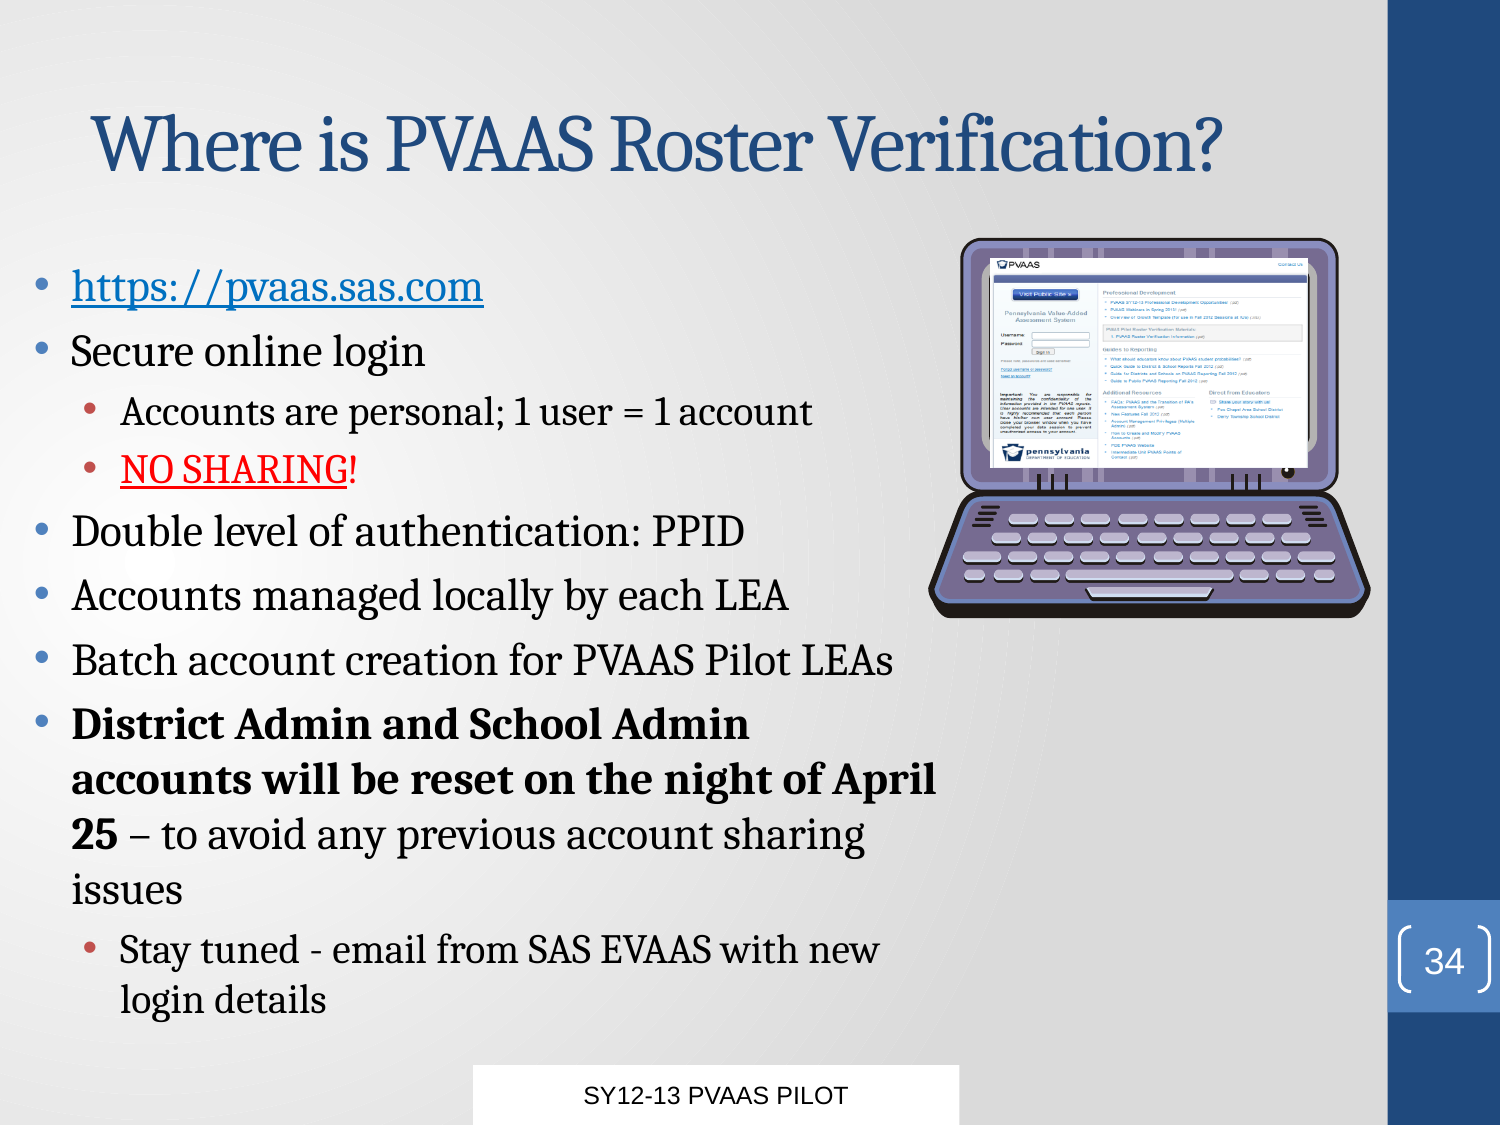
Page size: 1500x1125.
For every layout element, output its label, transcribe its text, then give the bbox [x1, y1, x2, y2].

list https://pvaas.sas.com Secure online login Accounts are personal; 1 user = 1 account NO SHARING! Double level of authentication: PPID Accounts managed locally by each LEA Batch account creation for PVAAS Pilot LEAs District Admin and School Admin accounts will be reset on the night of April 25 – to avoid any previous account sharing issues Stay tuned - email from SAS EVAAS with new login details [0, 248, 953, 1100]
picture [927, 237, 1372, 619]
title Where is PVAAS Roster Verification? [75, 45, 1325, 233]
slide_number 34 [1397, 925, 1492, 994]
footer SY12-13 PVAAS PILOT [473, 1065, 960, 1125]
